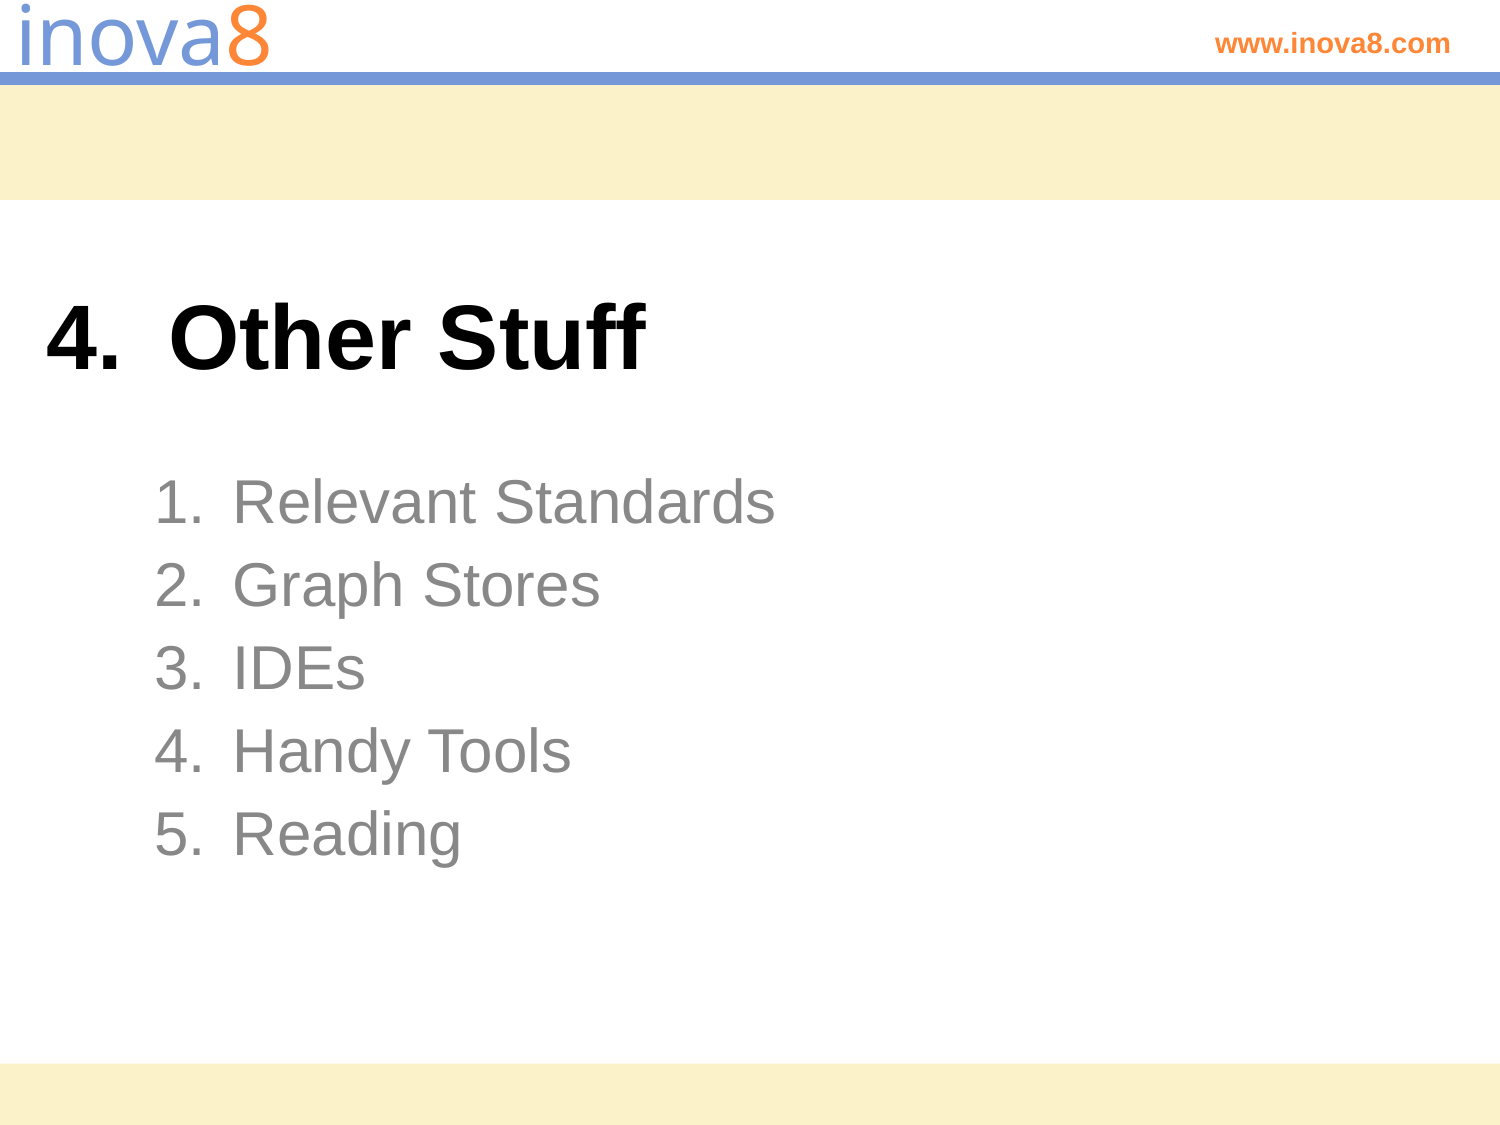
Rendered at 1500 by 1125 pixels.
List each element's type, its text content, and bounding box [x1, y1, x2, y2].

subtitle Relevant Standards Graph Stores IDEs Handy Tools Reading [139, 453, 1093, 879]
title Other Stuff [31, 212, 1469, 454]
